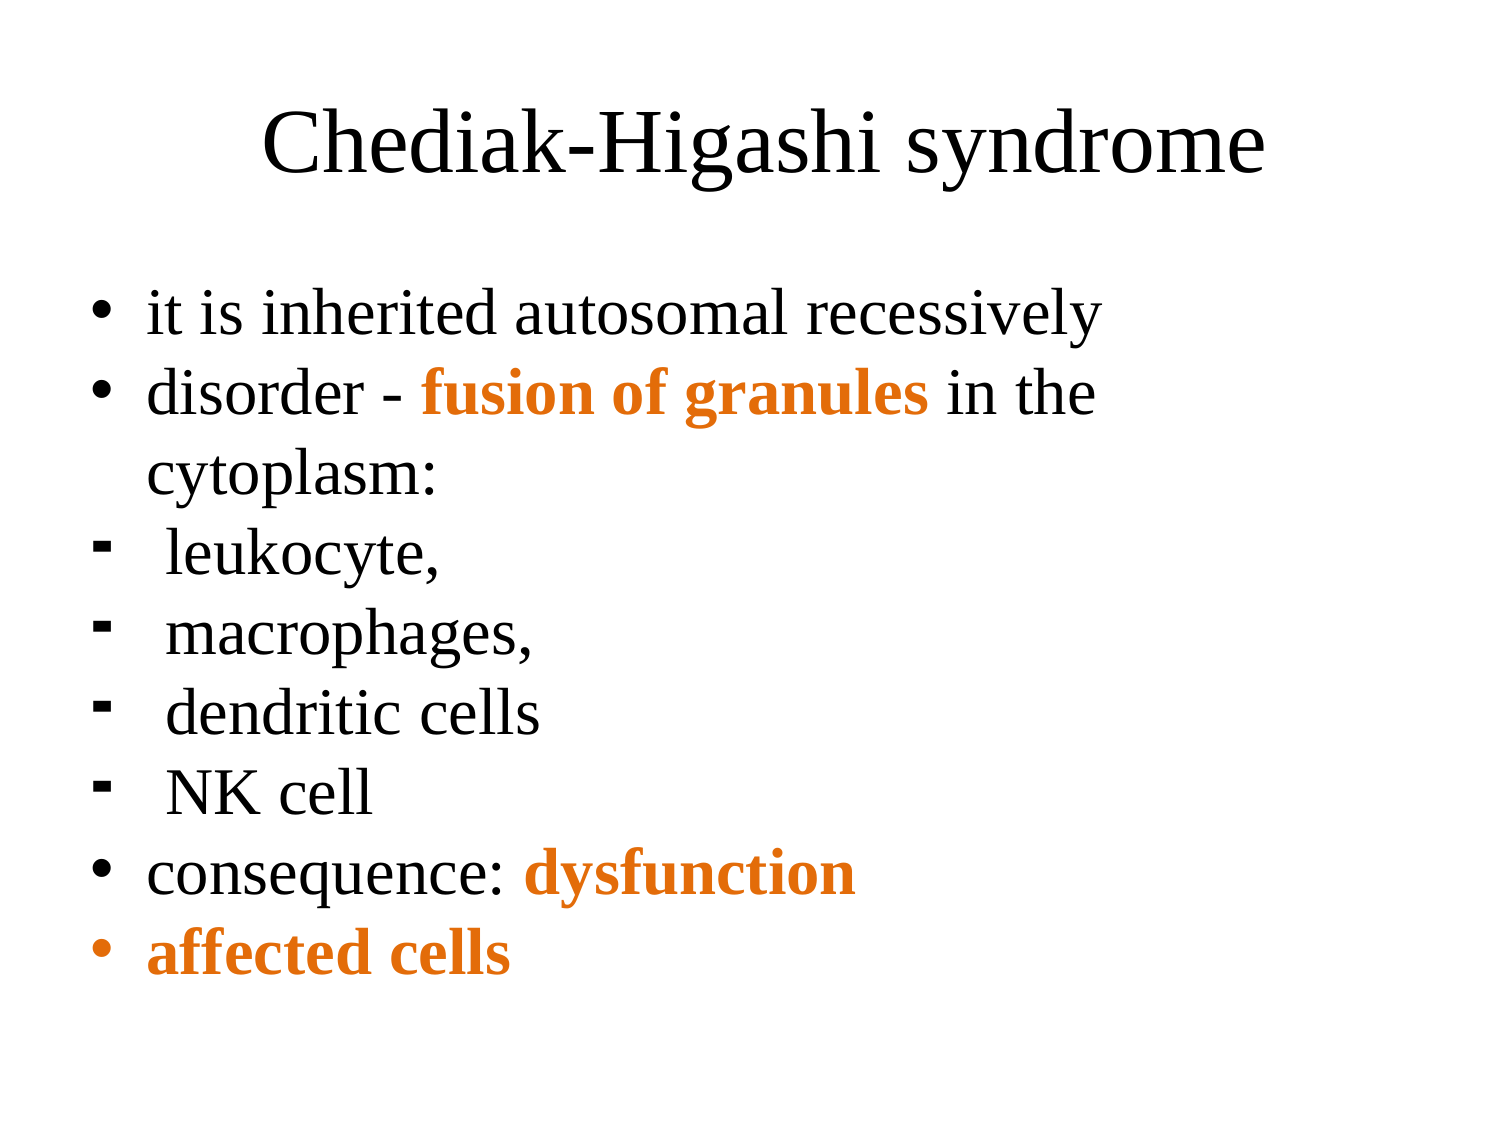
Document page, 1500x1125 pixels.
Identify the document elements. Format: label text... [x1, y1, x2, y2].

text_box it is inherited autosomal recessively disorder - fusion of granules in the cytoplasm: leukocyte, macrophages, dendritic cells NK cell consequence: dysfunction affected cells [87, 267, 1382, 988]
title Chediak-Higashi syndrome [102, 36, 1398, 269]
